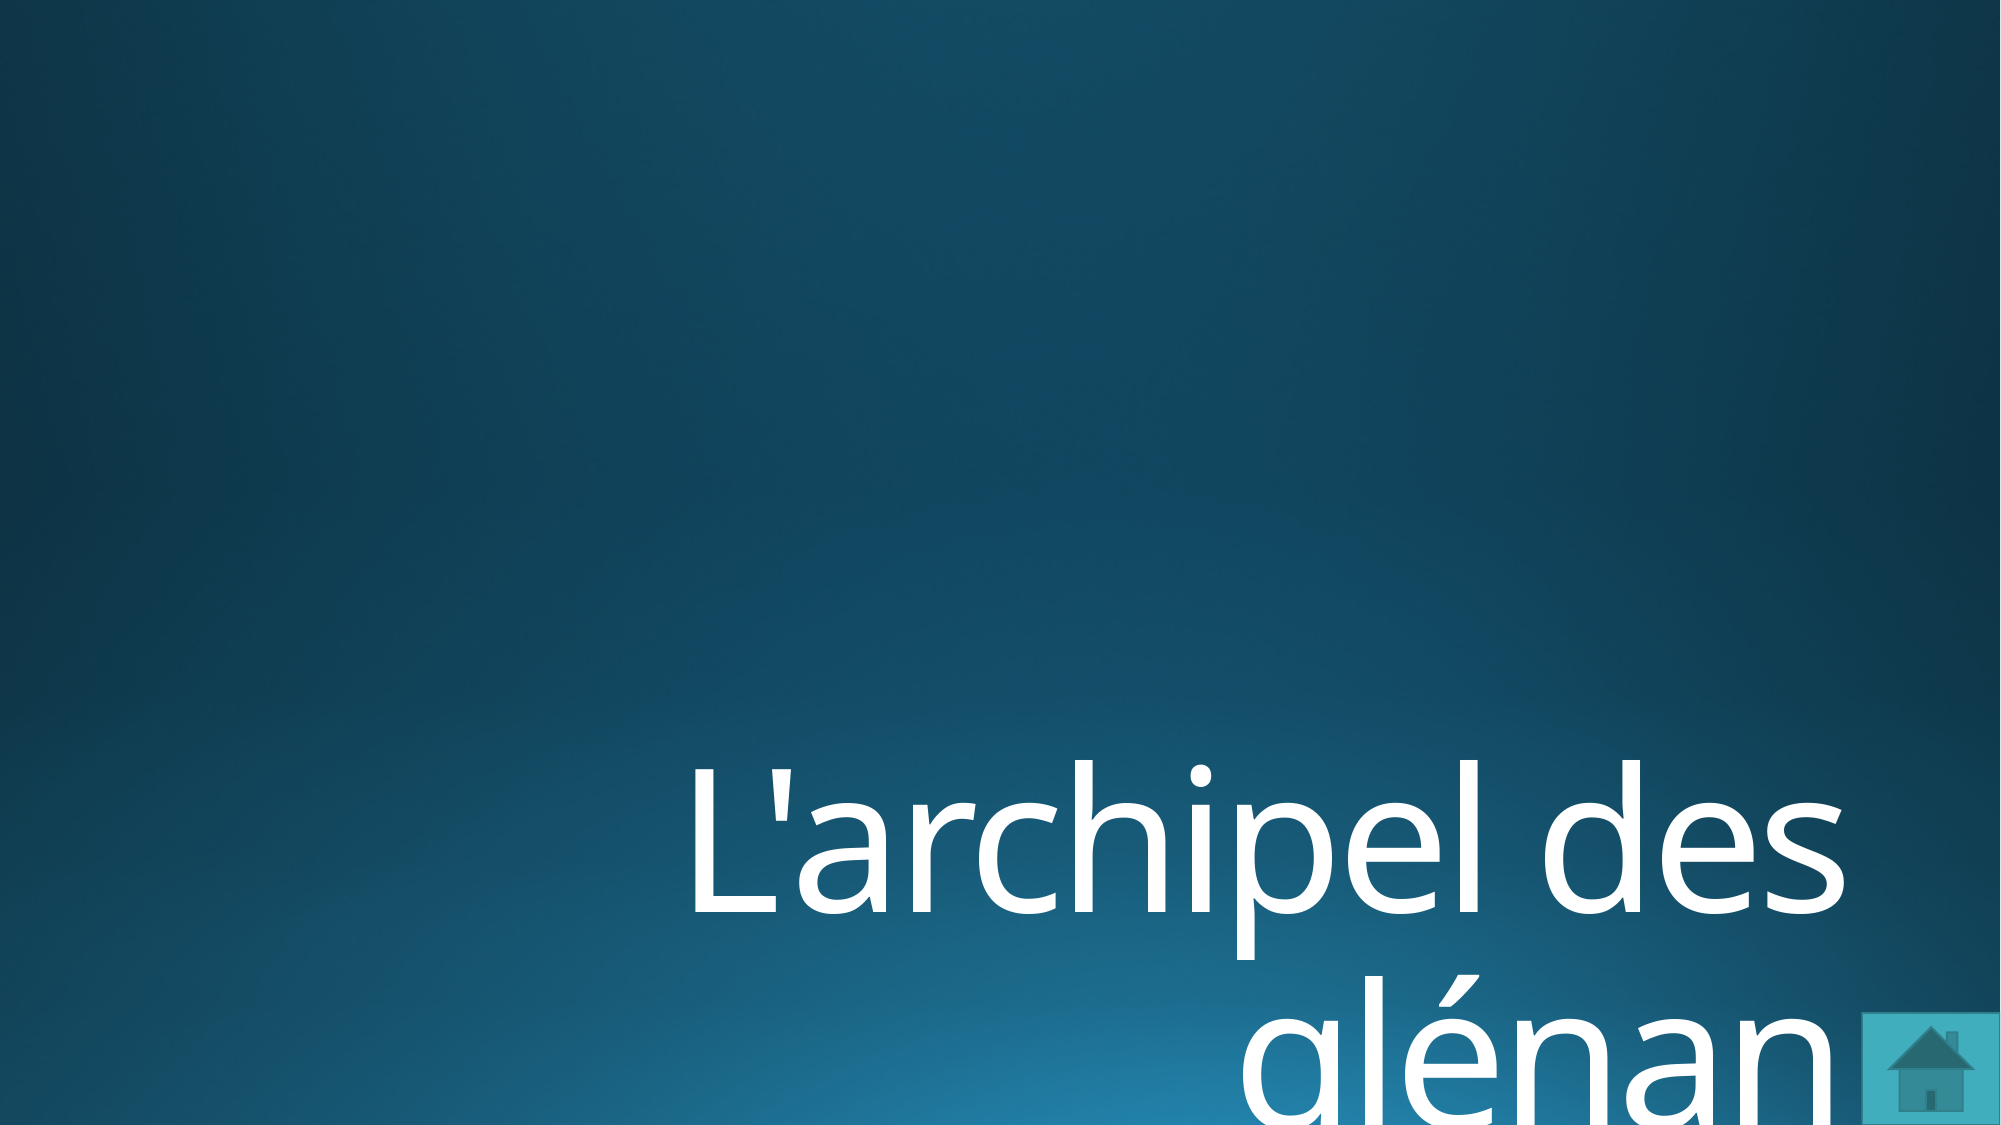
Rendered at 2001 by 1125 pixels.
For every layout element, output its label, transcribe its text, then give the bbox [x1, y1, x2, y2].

title L'archipel des glénan [362, 732, 1863, 1002]
picture [0, 0, 2001, 1125]
